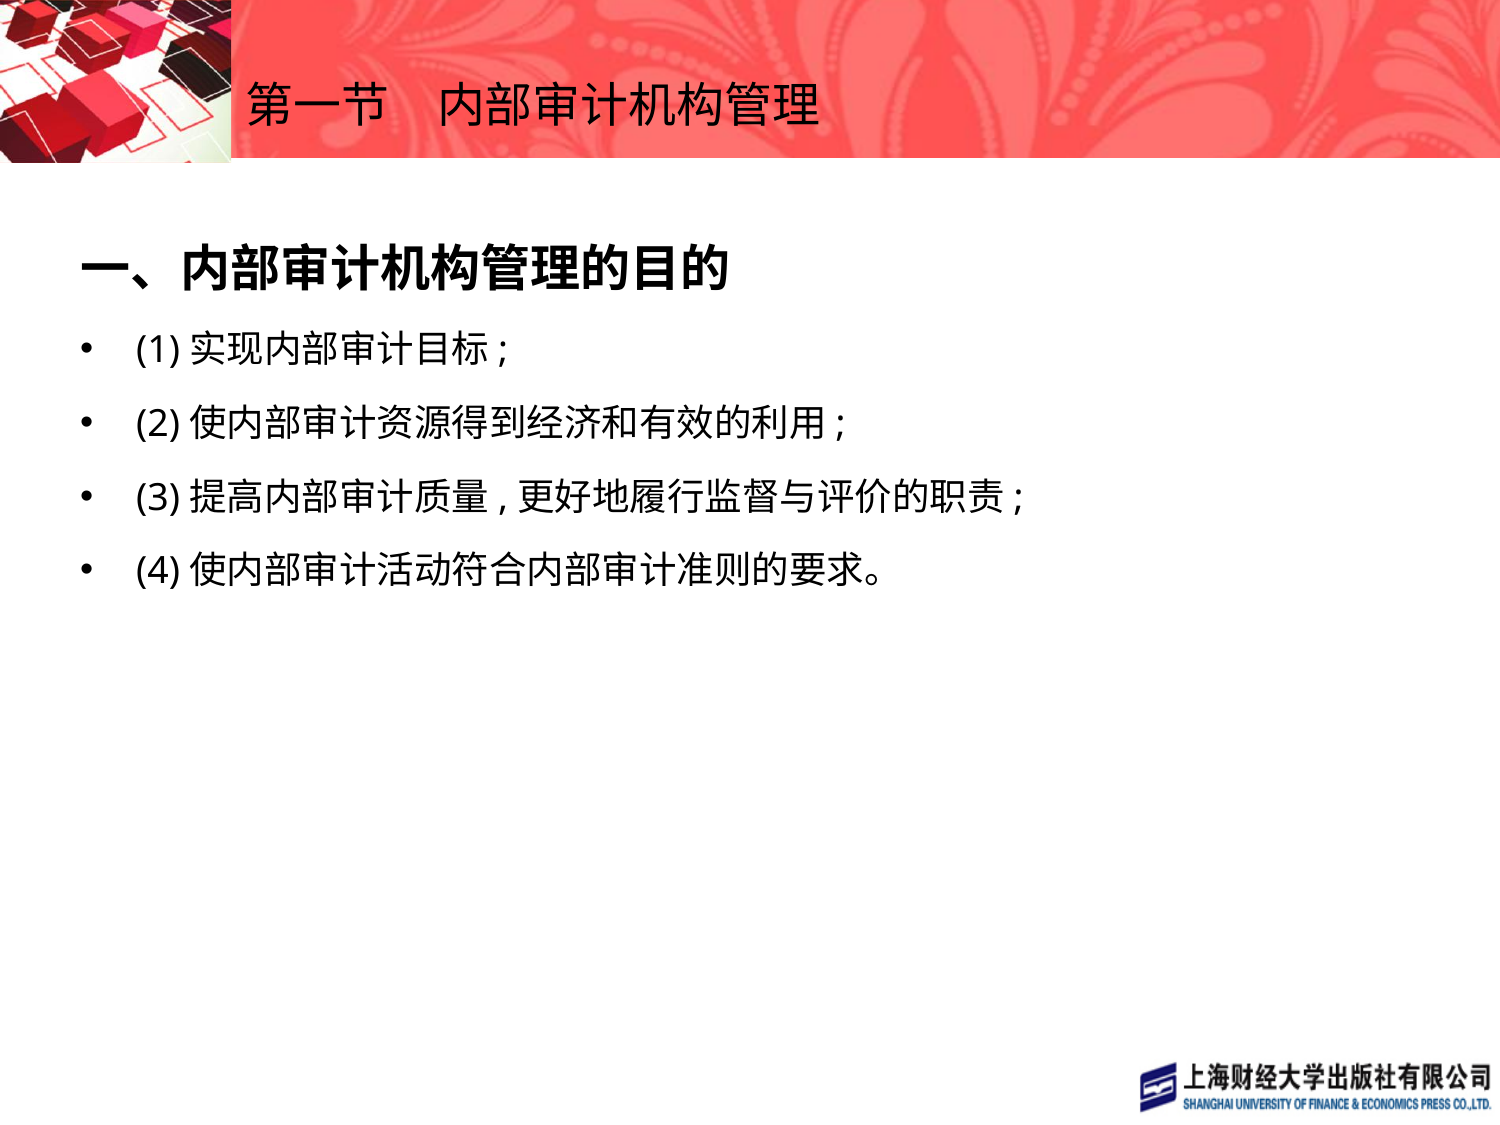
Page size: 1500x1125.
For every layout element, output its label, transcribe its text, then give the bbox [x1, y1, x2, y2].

title 第一节 内部审计机构管理 [230, 45, 1461, 161]
list 一、内部审计机构管理的目的 (1)实现内部审计目标; (2)使内部审计资源得到经济和有效的利用; (3)提高内部审计质量,更好地履行监督与评价的职责; (4)使内部审计活动符合内部审计准则的要求。 [64, 208, 1425, 1047]
picture [1139, 1058, 1495, 1118]
